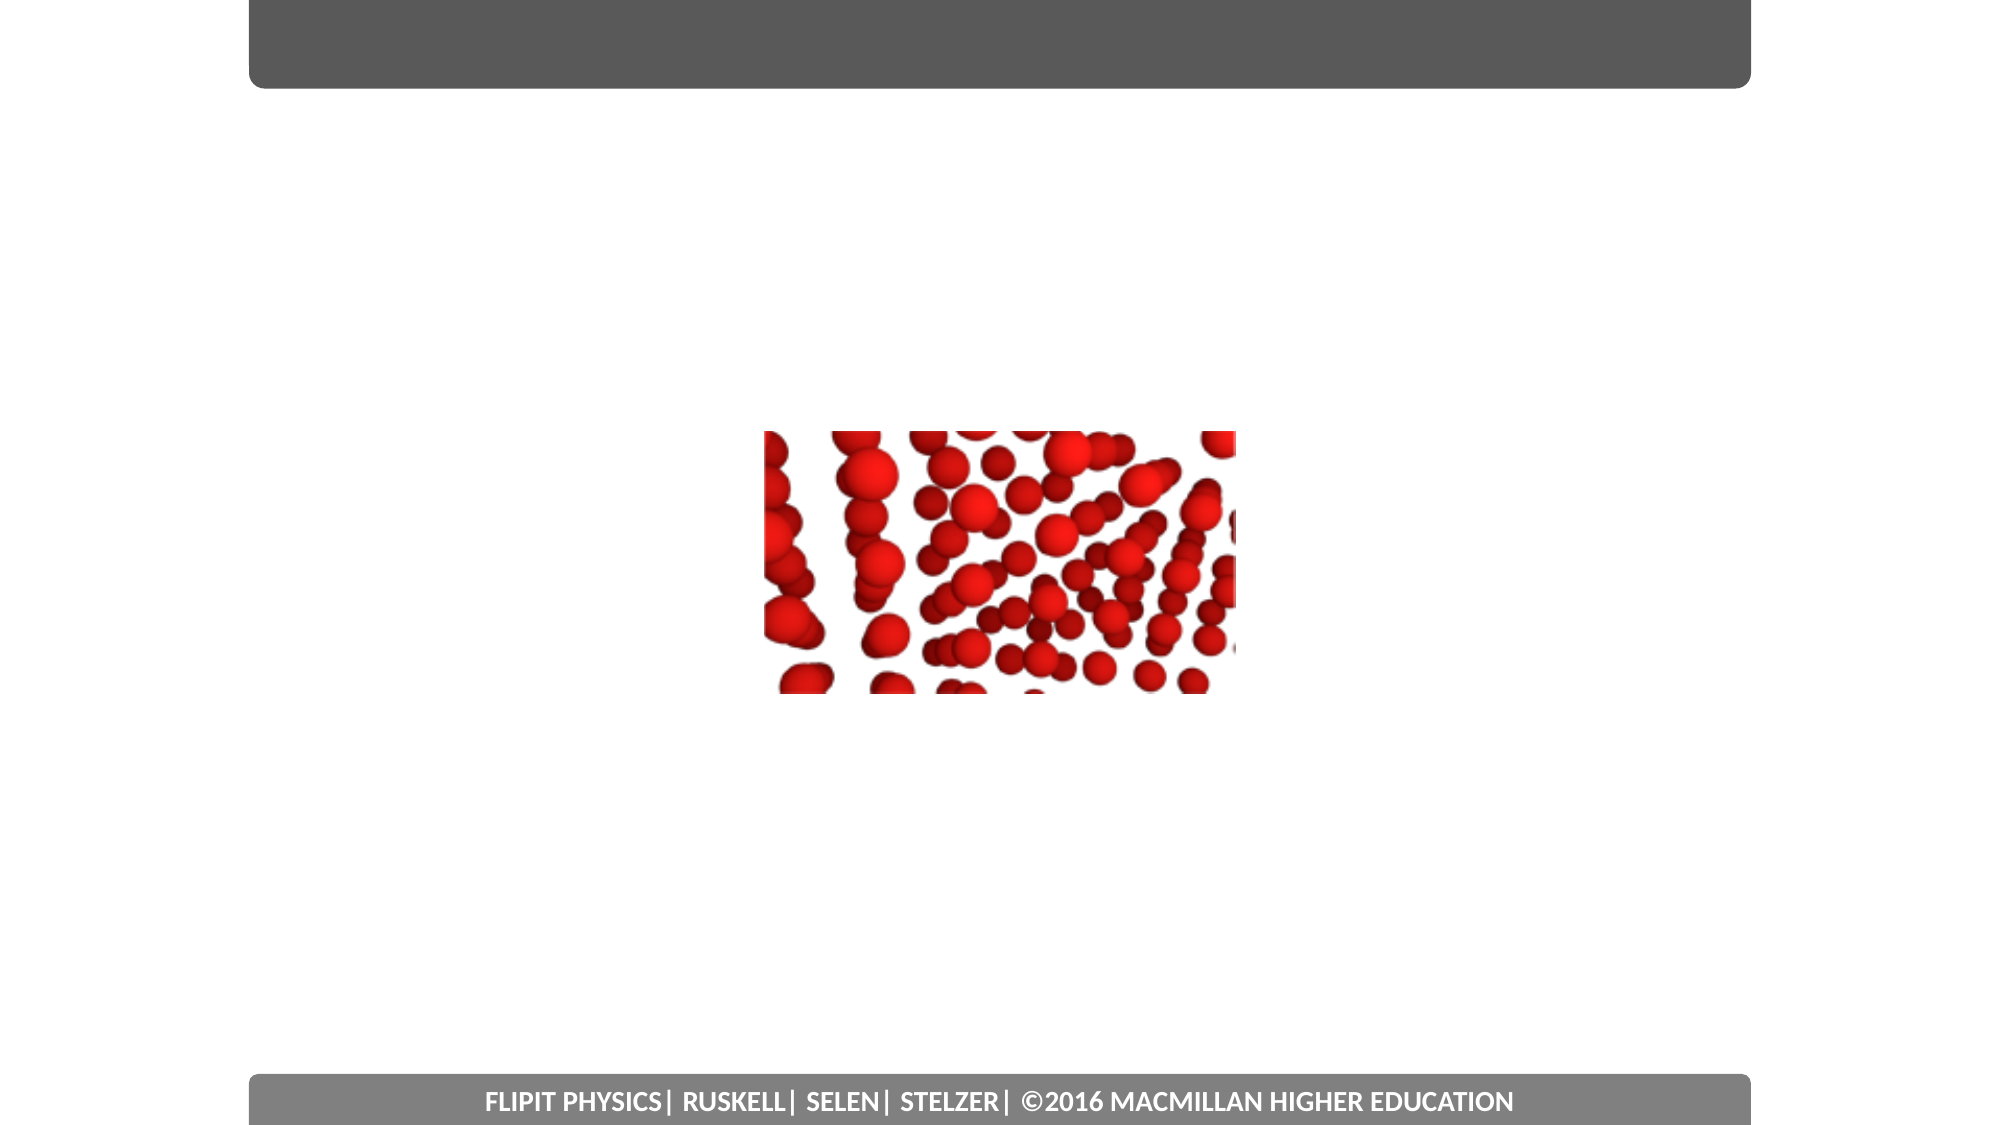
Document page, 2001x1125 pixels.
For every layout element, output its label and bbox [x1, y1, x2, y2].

picture [764, 431, 1236, 694]
text_box [248, 0, 1752, 89]
text_box [249, 1074, 1750, 1125]
